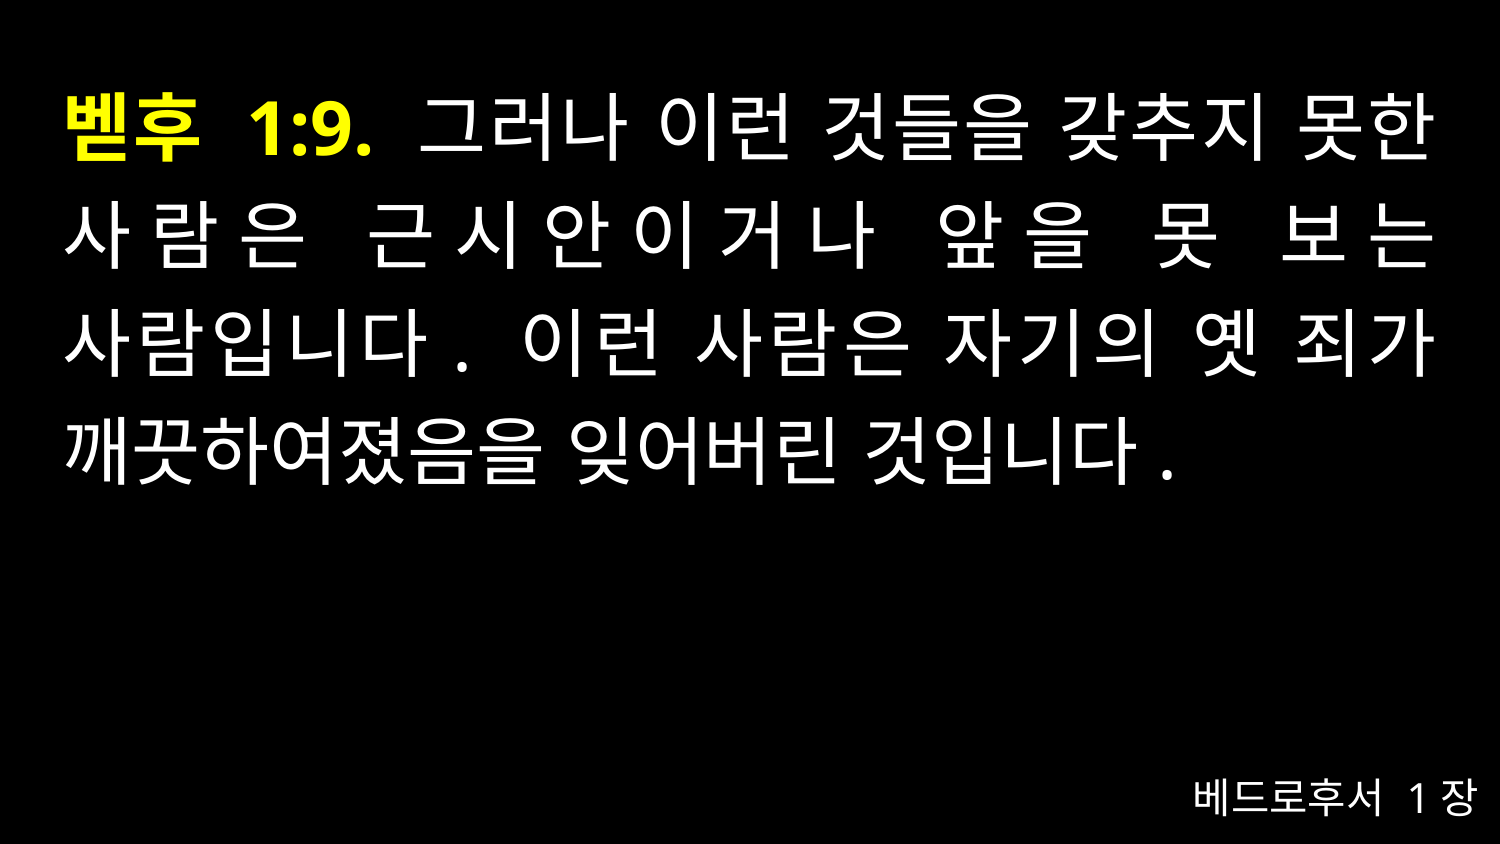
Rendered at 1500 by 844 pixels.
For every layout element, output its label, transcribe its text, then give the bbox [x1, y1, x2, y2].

subtitle 베드로후서 1장 [916, 770, 1500, 844]
title 벧후 1:9. 그러나 이런 것들을 갖추지 못한 사람은 근시안이거나 앞을 못 보는 사람입니다. 이런 사람은 자기의 옛 죄가 깨끗하여졌음을 잊어버린 것입니다. [0, 0, 1500, 844]
